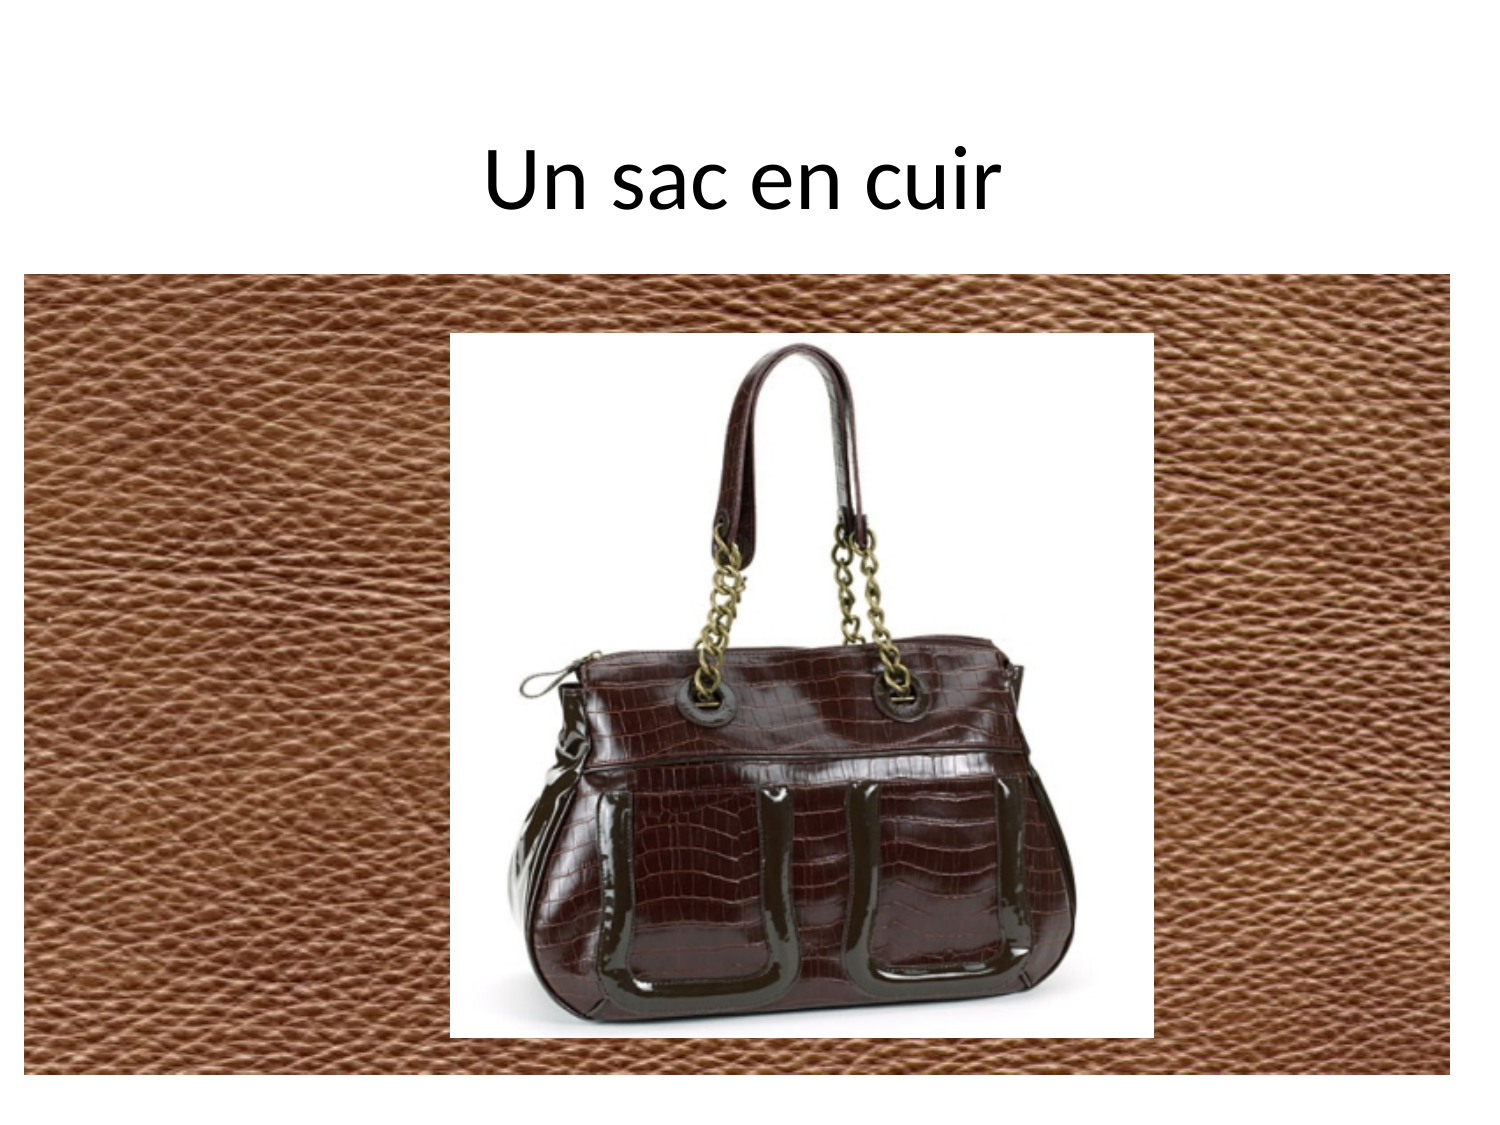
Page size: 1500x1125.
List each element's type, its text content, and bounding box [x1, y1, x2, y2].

picture [24, 274, 1451, 1076]
title Un sac en cuir [62, 45, 1425, 273]
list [449, 333, 1154, 1038]
